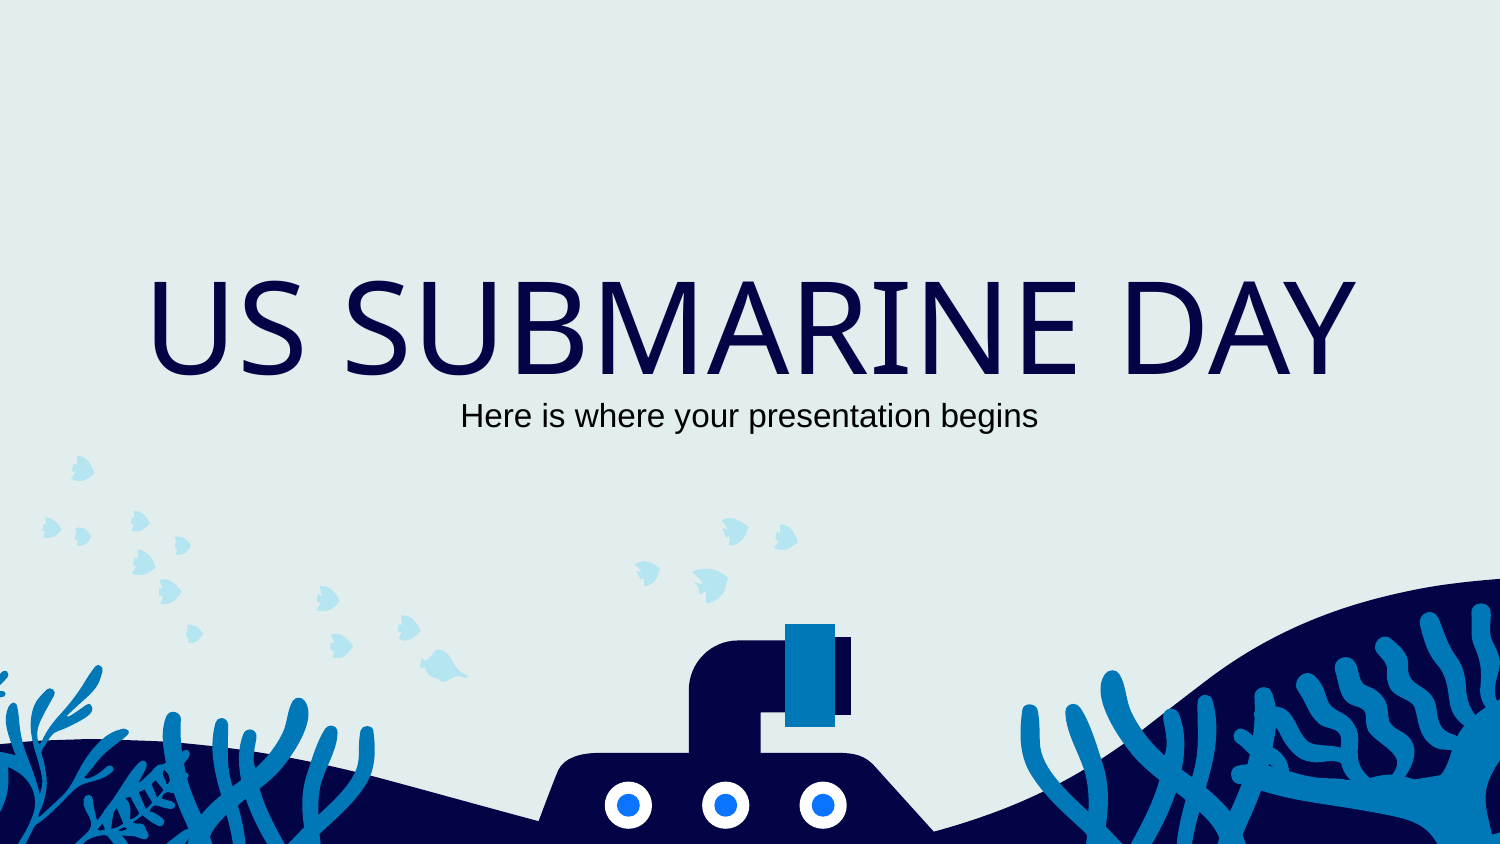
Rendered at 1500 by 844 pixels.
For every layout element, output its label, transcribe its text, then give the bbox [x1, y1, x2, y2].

subtitle Here is where your presentation begins [116, 393, 1383, 444]
title US SUBMARINE DAY [116, 210, 1383, 393]
